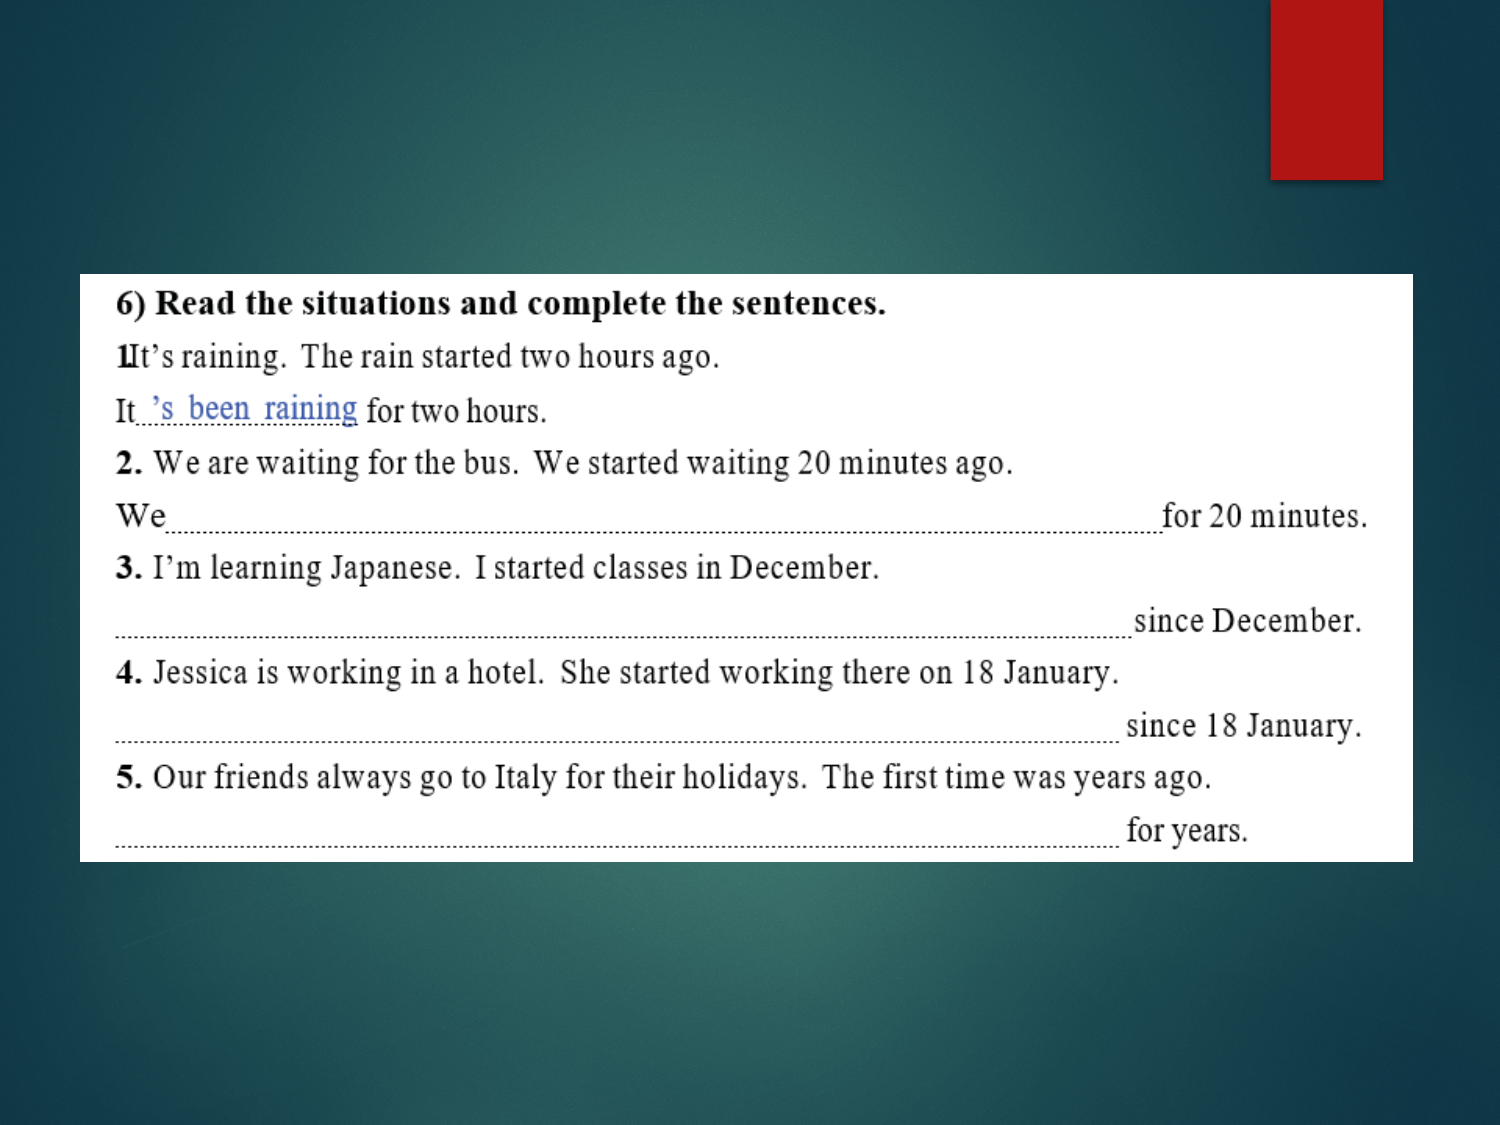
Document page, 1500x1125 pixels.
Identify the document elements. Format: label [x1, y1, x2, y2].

list [79, 274, 1414, 863]
